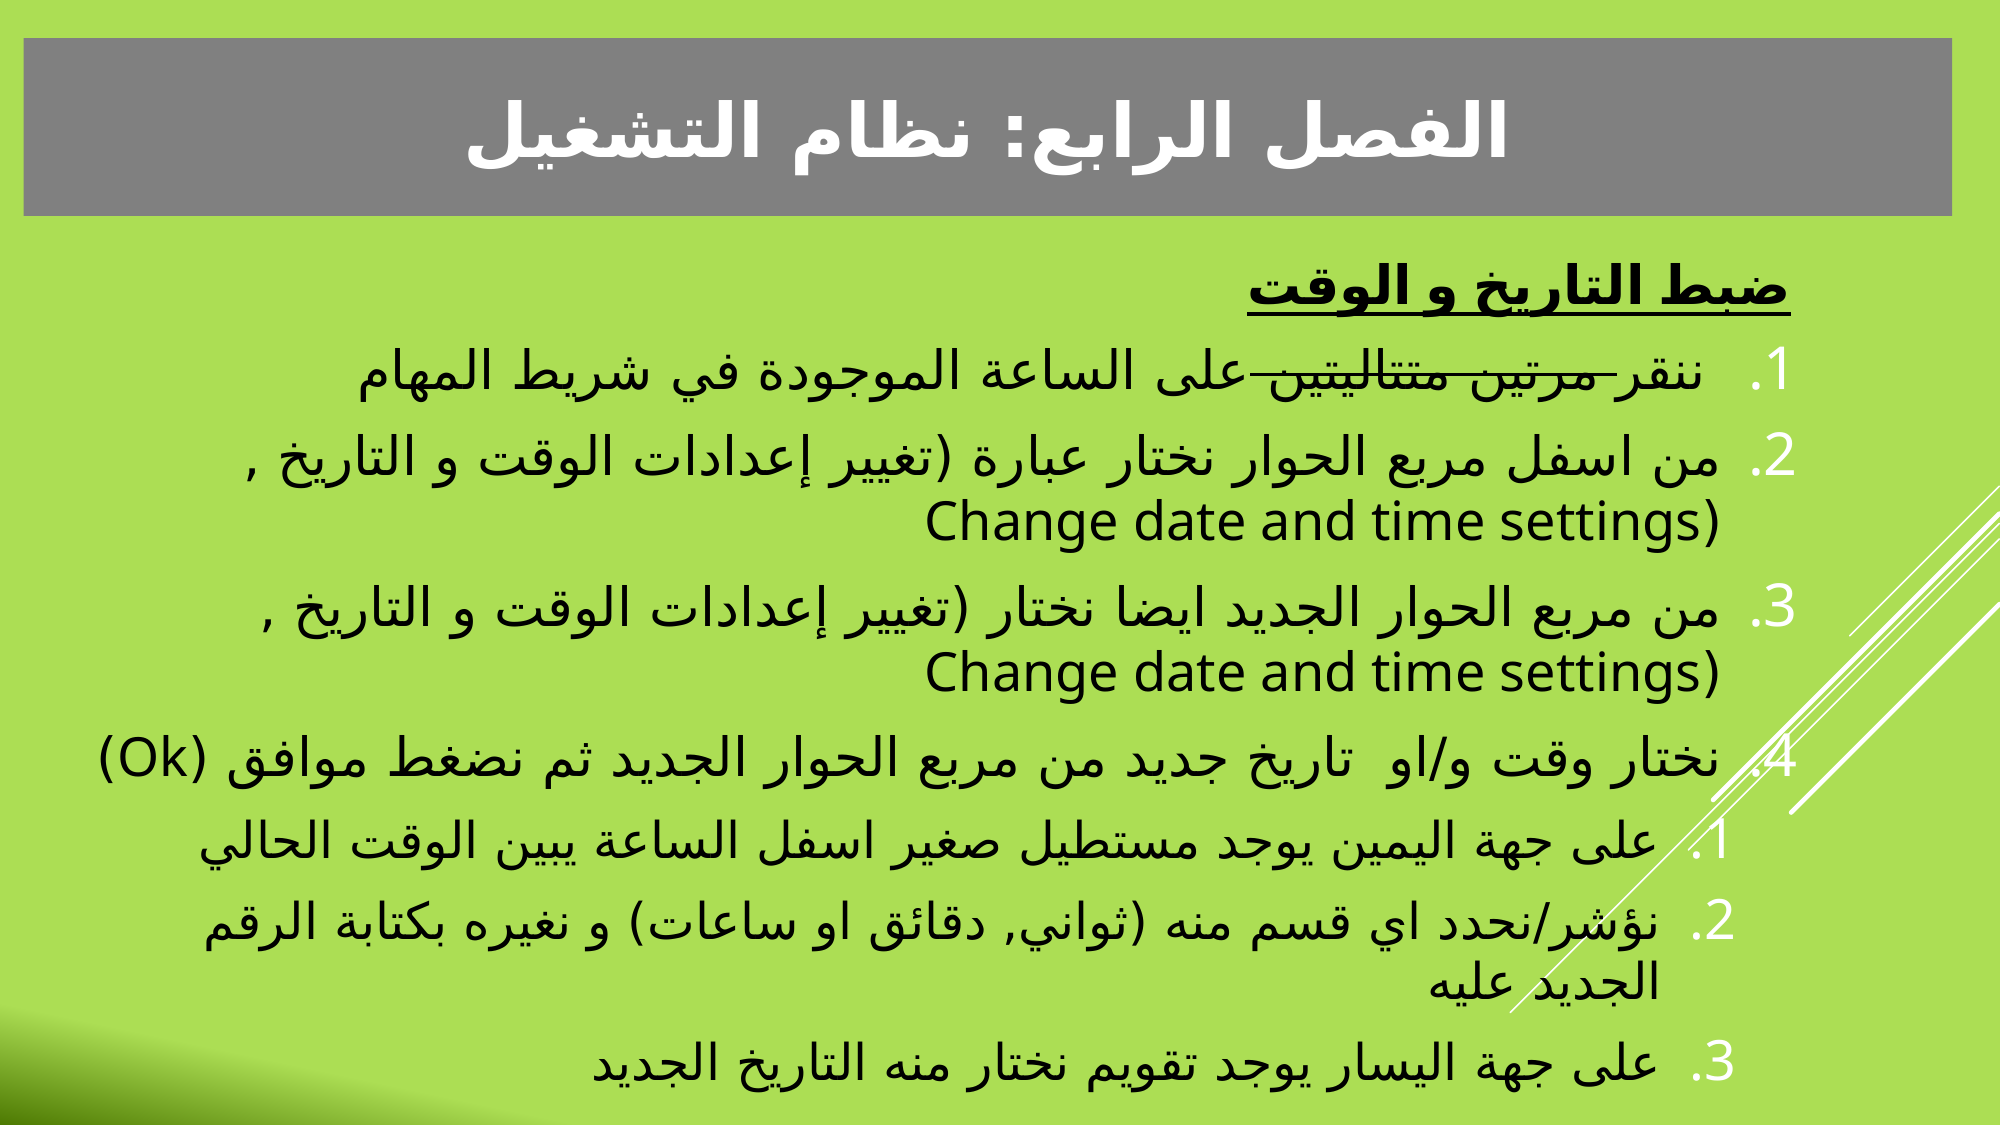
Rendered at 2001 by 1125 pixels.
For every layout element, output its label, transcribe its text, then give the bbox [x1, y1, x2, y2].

text_box الفصل الرابع: نظام التشغيل [23, 38, 1953, 216]
list ضبط التاريخ و الوقت ننقر مرتين متتاليتين على الساعة الموجودة في شريط المهام من اسفل مربع الحوار نختار عبارة (تغيير إعدادات الوقت و التاريخ , (Change date and time settings من مربع الحوار الجديد ايضا نختار (تغيير إعدادات الوقت و التاريخ , (Change date and time settings نختار وقت و/او تاريخ جديد من مربع الحوار الجديد ثم نضغط موافق (Ok) على جهة اليمين يوجد مستطيل صغير اسفل الساعة يبين الوقت الحالي نؤشر/نحدد اي قسم منه (ثواني, دقائق او ساعات) و نغيره بكتابة الرقم الجديد عليه على جهة اليسار يوجد تقويم نختار منه التاريخ الجديد [61, 215, 1806, 1125]
